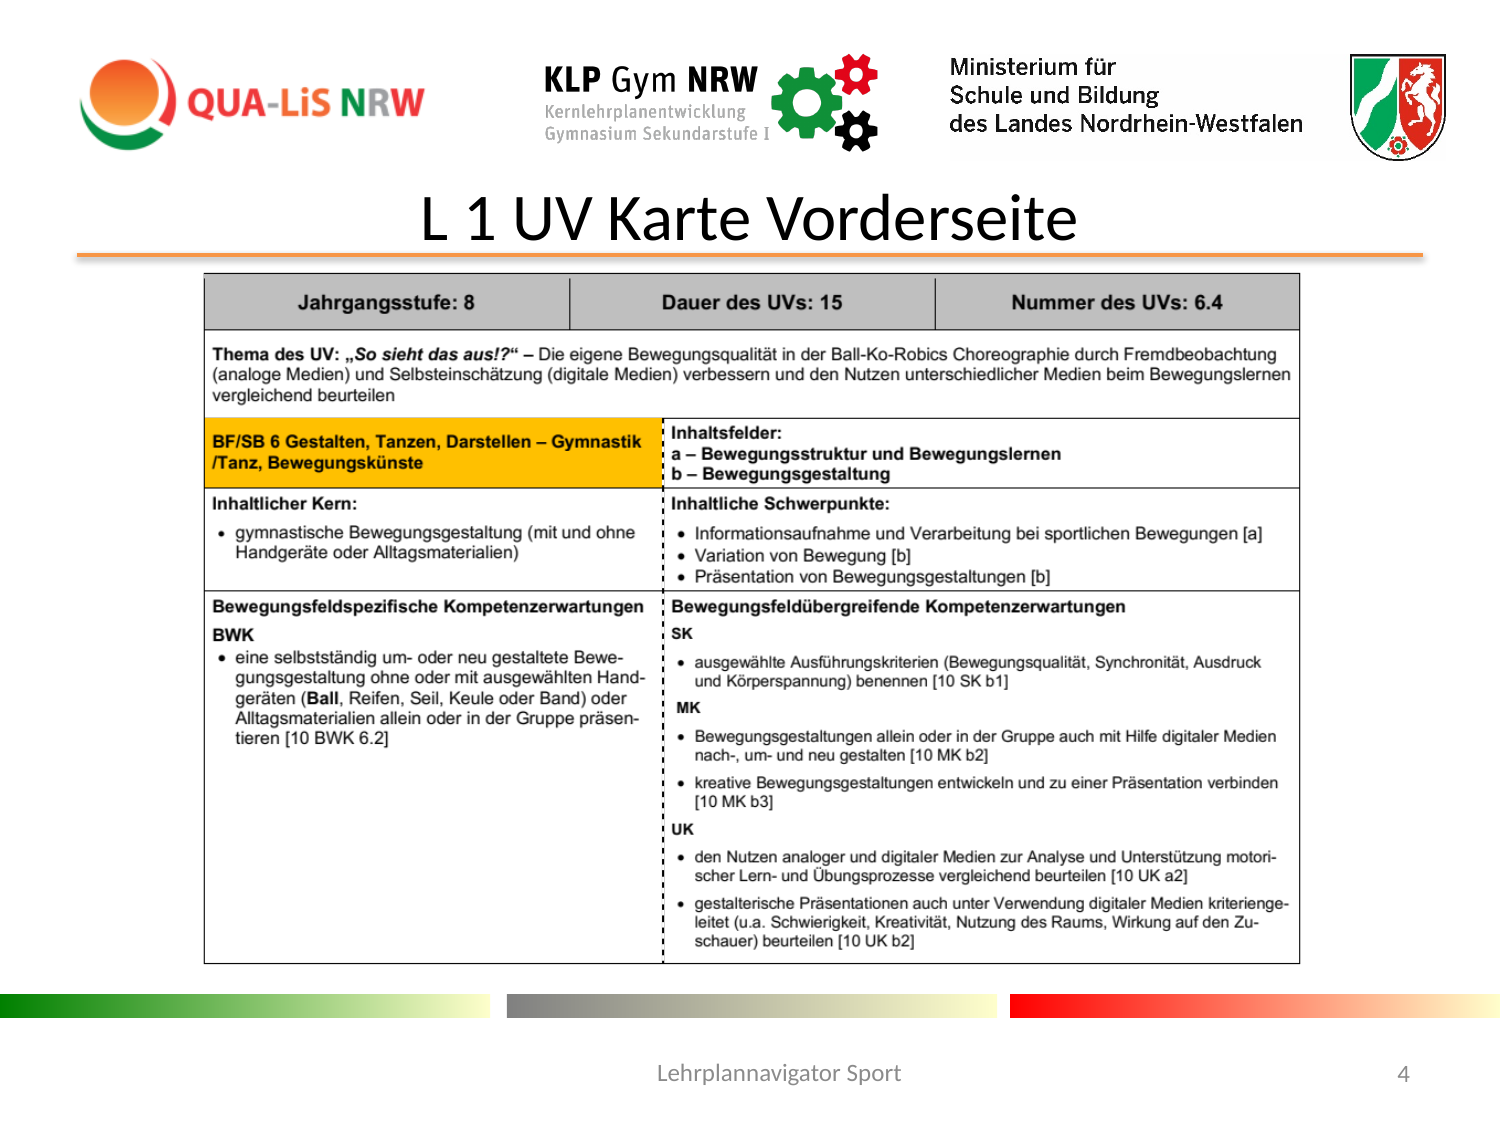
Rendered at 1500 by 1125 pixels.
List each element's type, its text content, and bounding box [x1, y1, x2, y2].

footer Lehrplannavigator Sport [561, 1017, 999, 1125]
title L 1 UV Karte Vorderseite [75, 184, 1425, 244]
slide_number 4 [1328, 1042, 1425, 1103]
picture [77, 52, 431, 154]
picture [501, 28, 908, 183]
picture [194, 266, 1306, 969]
picture [950, 54, 1446, 161]
